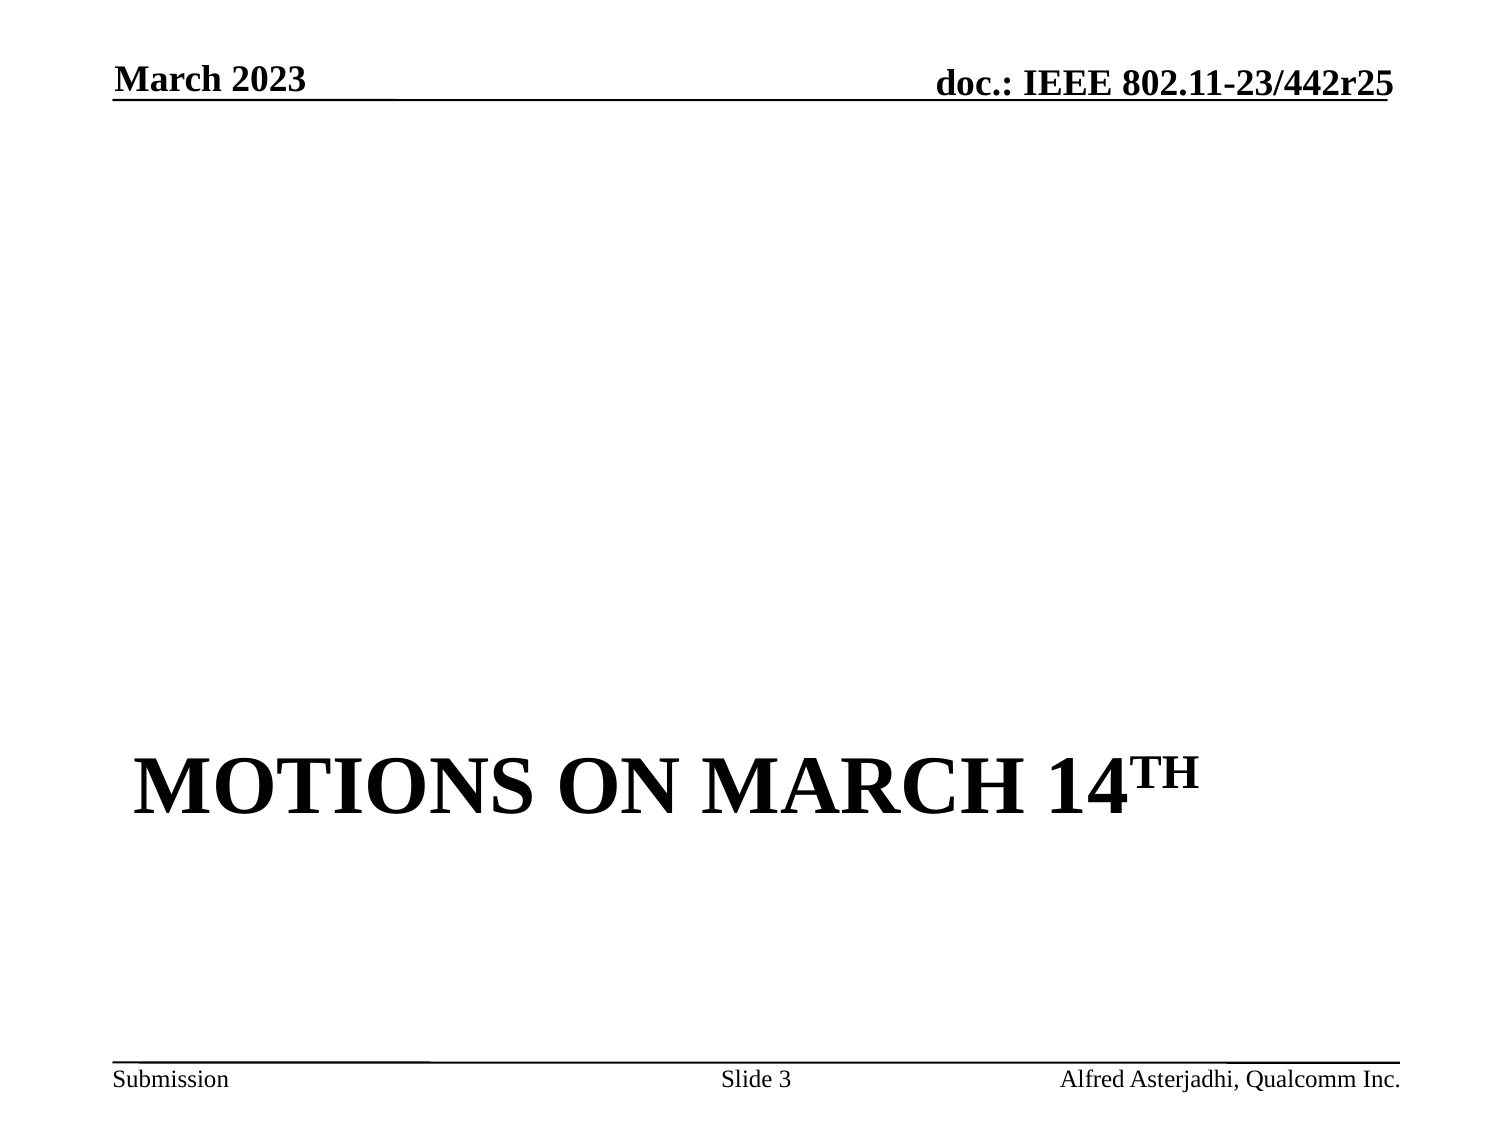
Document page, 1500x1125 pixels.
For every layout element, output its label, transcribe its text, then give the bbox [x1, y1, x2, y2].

footer Alfred Asterjadhi, Qualcomm Inc. [878, 1061, 1402, 1093]
slide_number Slide 3 [712, 1061, 800, 1123]
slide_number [114, 54, 423, 100]
title Motions on March 14th [118, 722, 1394, 947]
